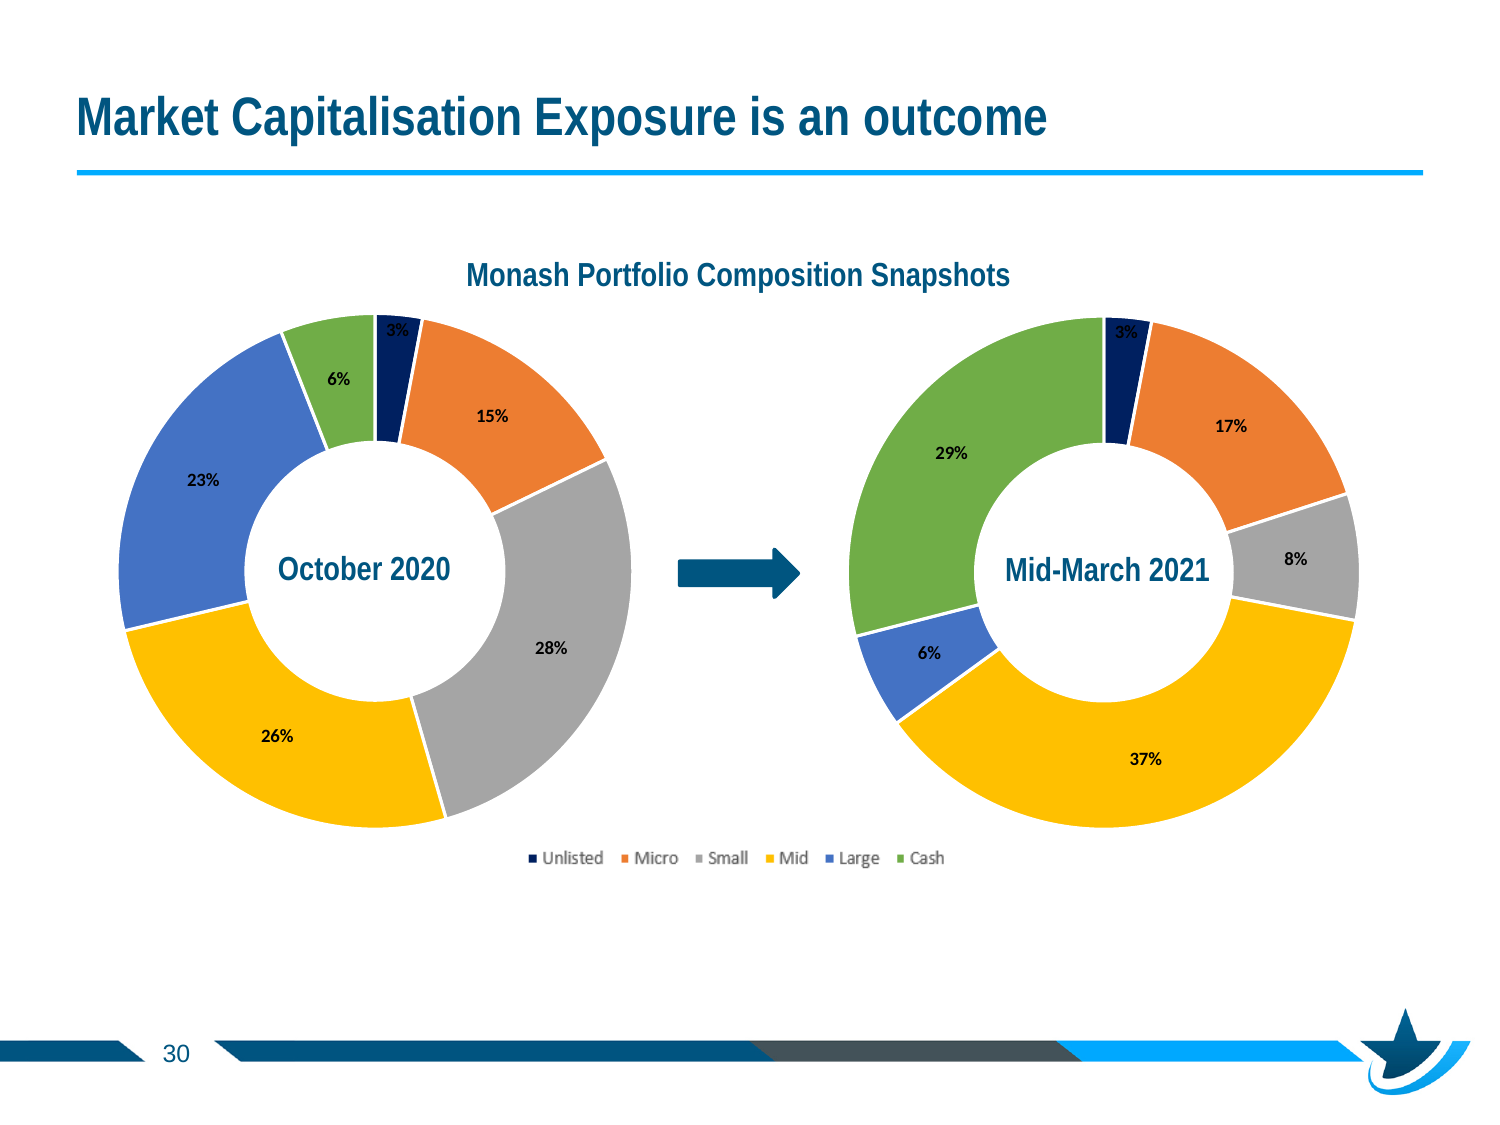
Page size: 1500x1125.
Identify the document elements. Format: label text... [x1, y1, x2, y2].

title Market Capitalisation Exposure is an outcome [61, 54, 1412, 173]
picture [0, 839, 1500, 1125]
text_box Monash Portfolio Composition Snapshots [383, 245, 1095, 301]
slide_number 30 [147, 1016, 498, 1089]
picture [0, 0, 1500, 305]
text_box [813, 305, 1500, 841]
chart [0, 302, 810, 841]
